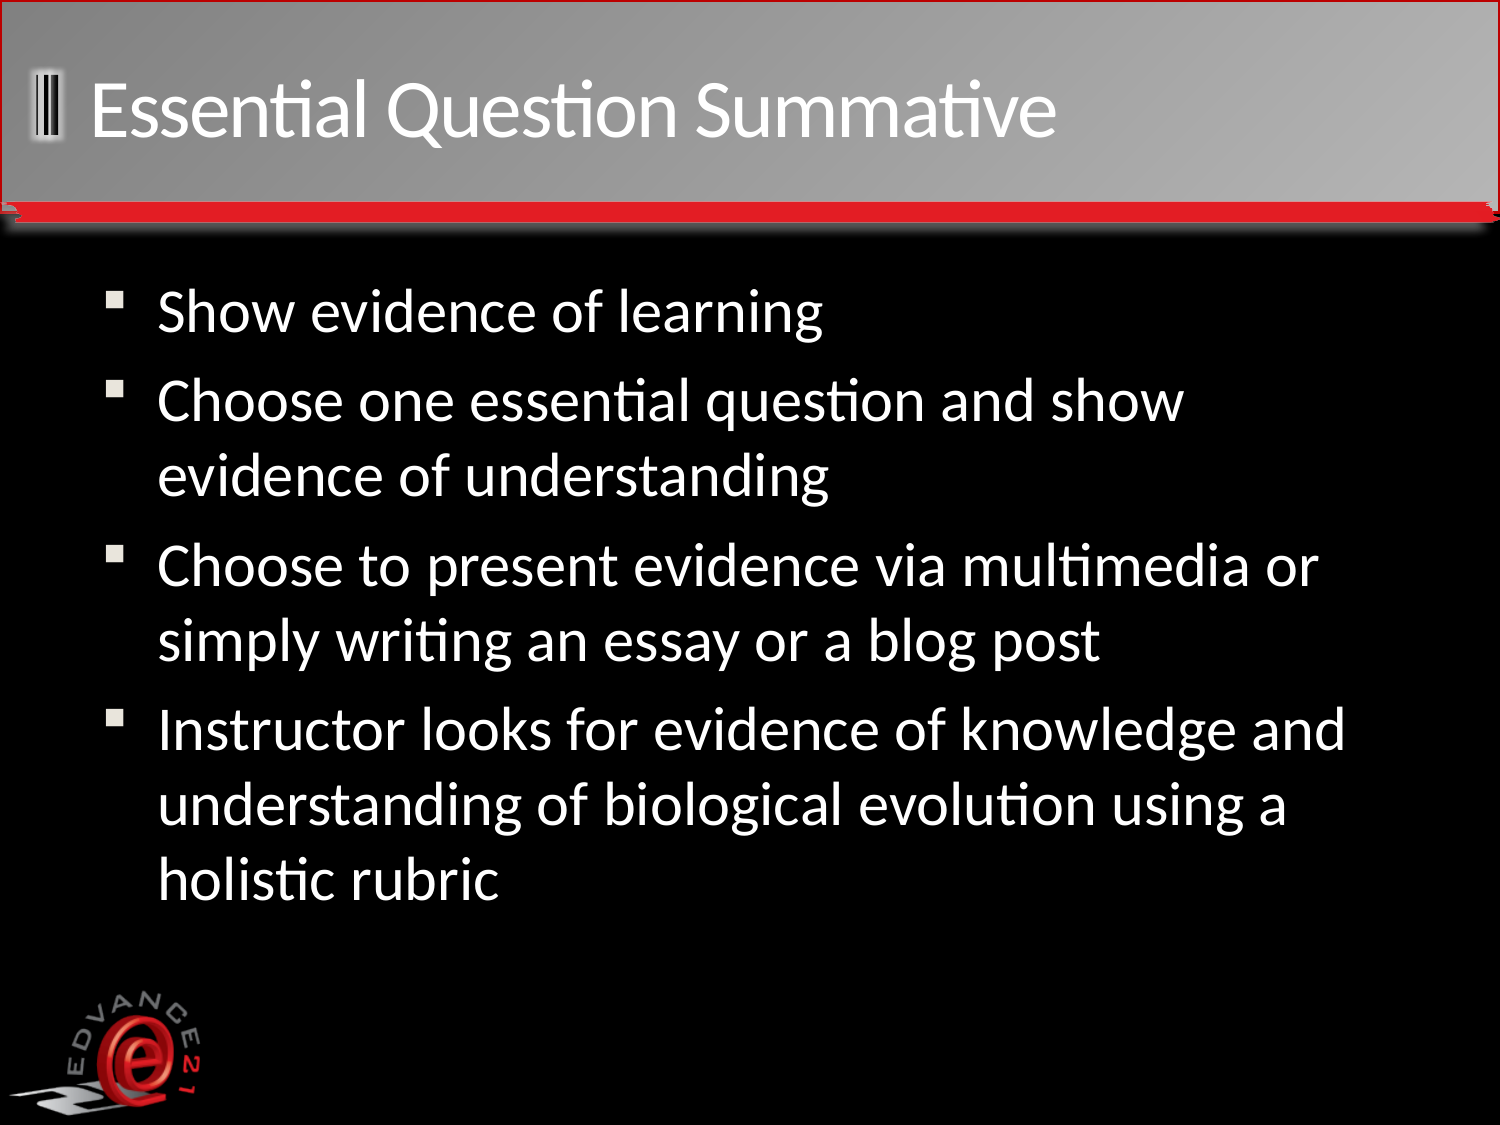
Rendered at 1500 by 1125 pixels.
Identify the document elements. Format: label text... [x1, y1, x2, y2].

picture [0, 983, 225, 1125]
title Essential Question Summative [75, 46, 1425, 188]
picture [0, 199, 1500, 225]
list Show evidence of learning Choose one essential question and show evidence of understanding Choose to present evidence via multimedia or simply writing an essay or a blog post Instructor looks for evidence of knowledge and understanding of biological evolution using a holistic rubric [75, 262, 1425, 1043]
